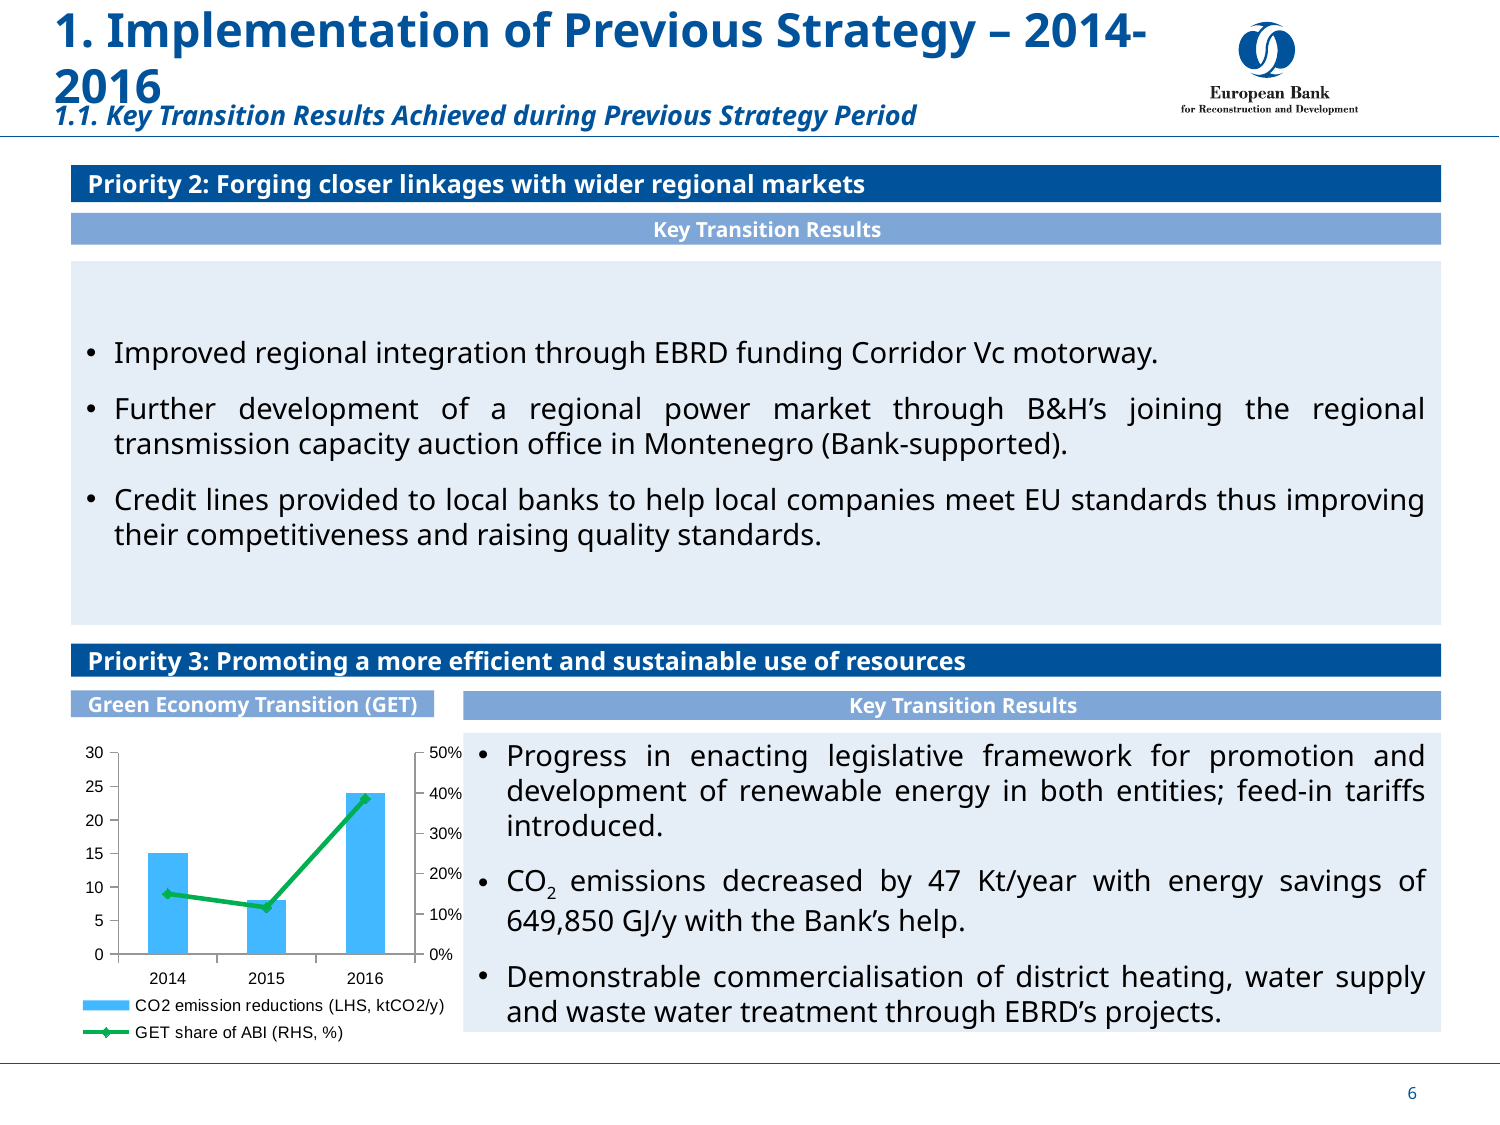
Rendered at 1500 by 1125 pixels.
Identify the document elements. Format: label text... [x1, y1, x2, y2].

text_box Priority 2: Forging closer linkages with wider regional markets [71, 165, 1442, 203]
text_box Key Transition Results [71, 212, 1442, 245]
title 1. Implementation of Previous Strategy – 2014-2016 [53, 0, 1163, 114]
text_box Improved regional integration through EBRD funding Corridor Vc motorway. Further development of a regional power market through B&H’s joining the regional transmission capacity auction office in Montenegro (Bank-supported). Credit lines provided to local banks to help local companies meet EU standards thus improving their competitiveness and raising quality standards. [71, 261, 1442, 625]
text_box Key Transition Results [467, 691, 1442, 720]
slide_number 6 [1358, 1062, 1418, 1125]
text_box Progress in enacting legislative framework for promotion and development of renewable energy in both entities; feed-in tariffs introduced. CO2 emissions decreased by 47 Kt/year with energy savings of 649,850 GJ/y with the Bank’s help. Demonstrable commercialisation of district heating, water supply and waste water treatment through EBRD’s projects. [469, 732, 1442, 1032]
text_box 1.1. Key Transition Results Achieved during Previous Strategy Period [53, 114, 1094, 139]
text_box Priority 3: Promoting a more efficient and sustainable use of resources [71, 643, 1442, 677]
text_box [70, 690, 464, 1050]
